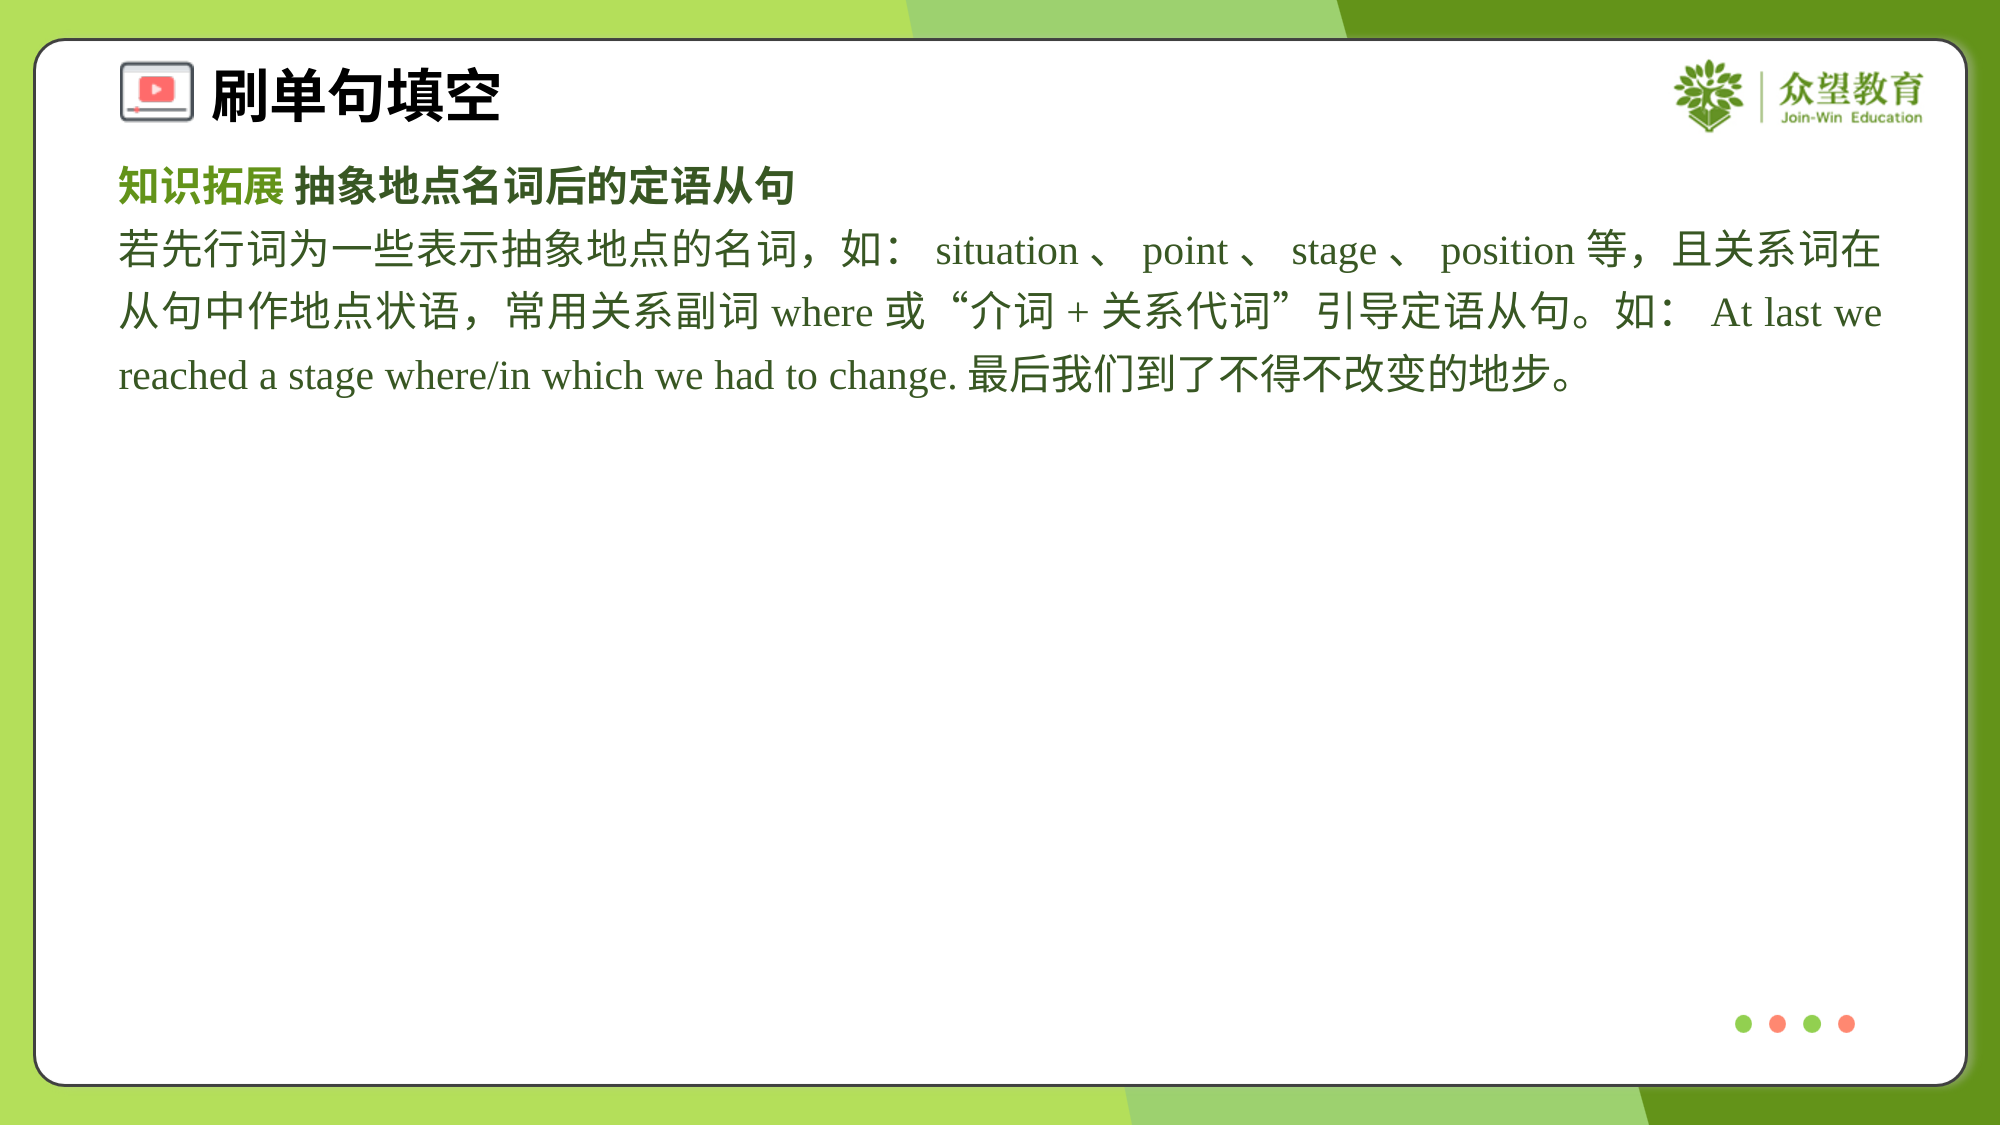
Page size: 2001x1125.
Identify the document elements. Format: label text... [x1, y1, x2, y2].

picture [0, 0, 2000, 1125]
text_box 知识拓展 抽象地点名词后的定语从句 若先行词为一些表示抽象地点的名词，如：situation、point、stage、position等，且关系词在从句中作地点状语，常用关系副词where或“介词+关系代词”引导定语从句。如：At last we reached a stage where/in which we had to change.最后我们到了不得不改变的地步。 [118, 147, 1883, 393]
